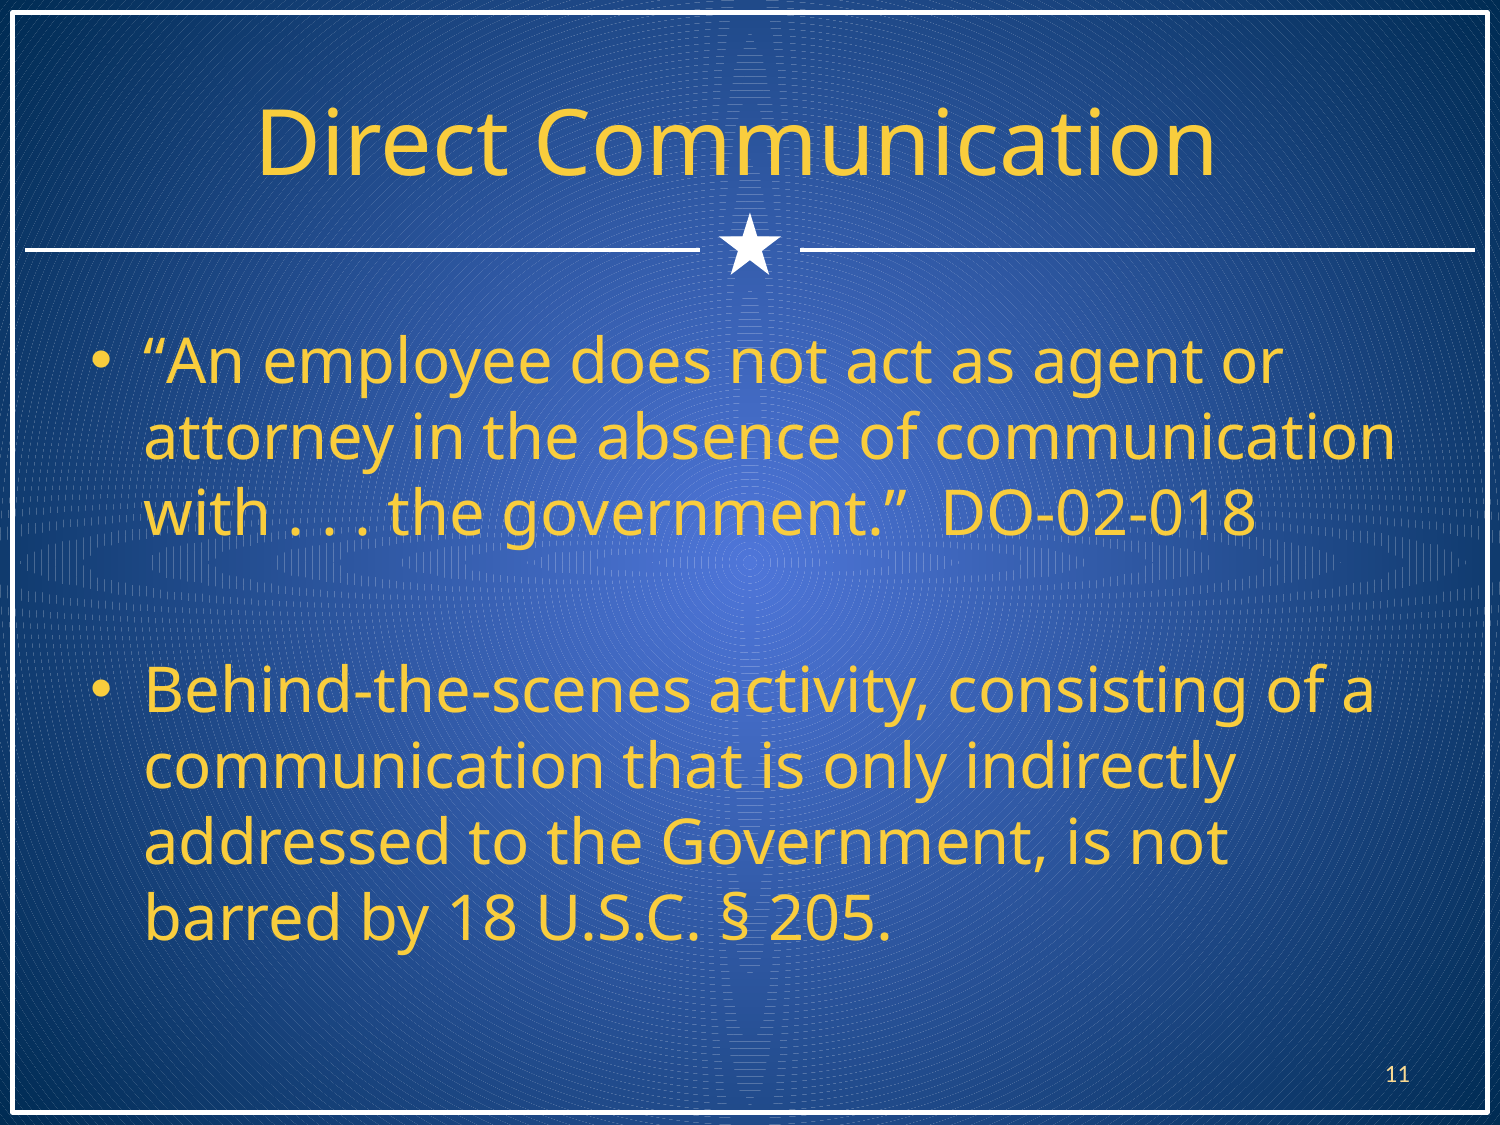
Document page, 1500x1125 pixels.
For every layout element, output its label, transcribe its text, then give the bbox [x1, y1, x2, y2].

slide_number 11 [1074, 1042, 1425, 1103]
title Direct Communication [62, 45, 1413, 233]
list “An employee does not act as agent or attorney in the absence of communication with . . . the government.” DO-02-018 Behind-the-scenes activity, consisting of a communication that is only indirectly addressed to the Government, is not barred by 18 U.S.C. § 205. [75, 312, 1425, 993]
